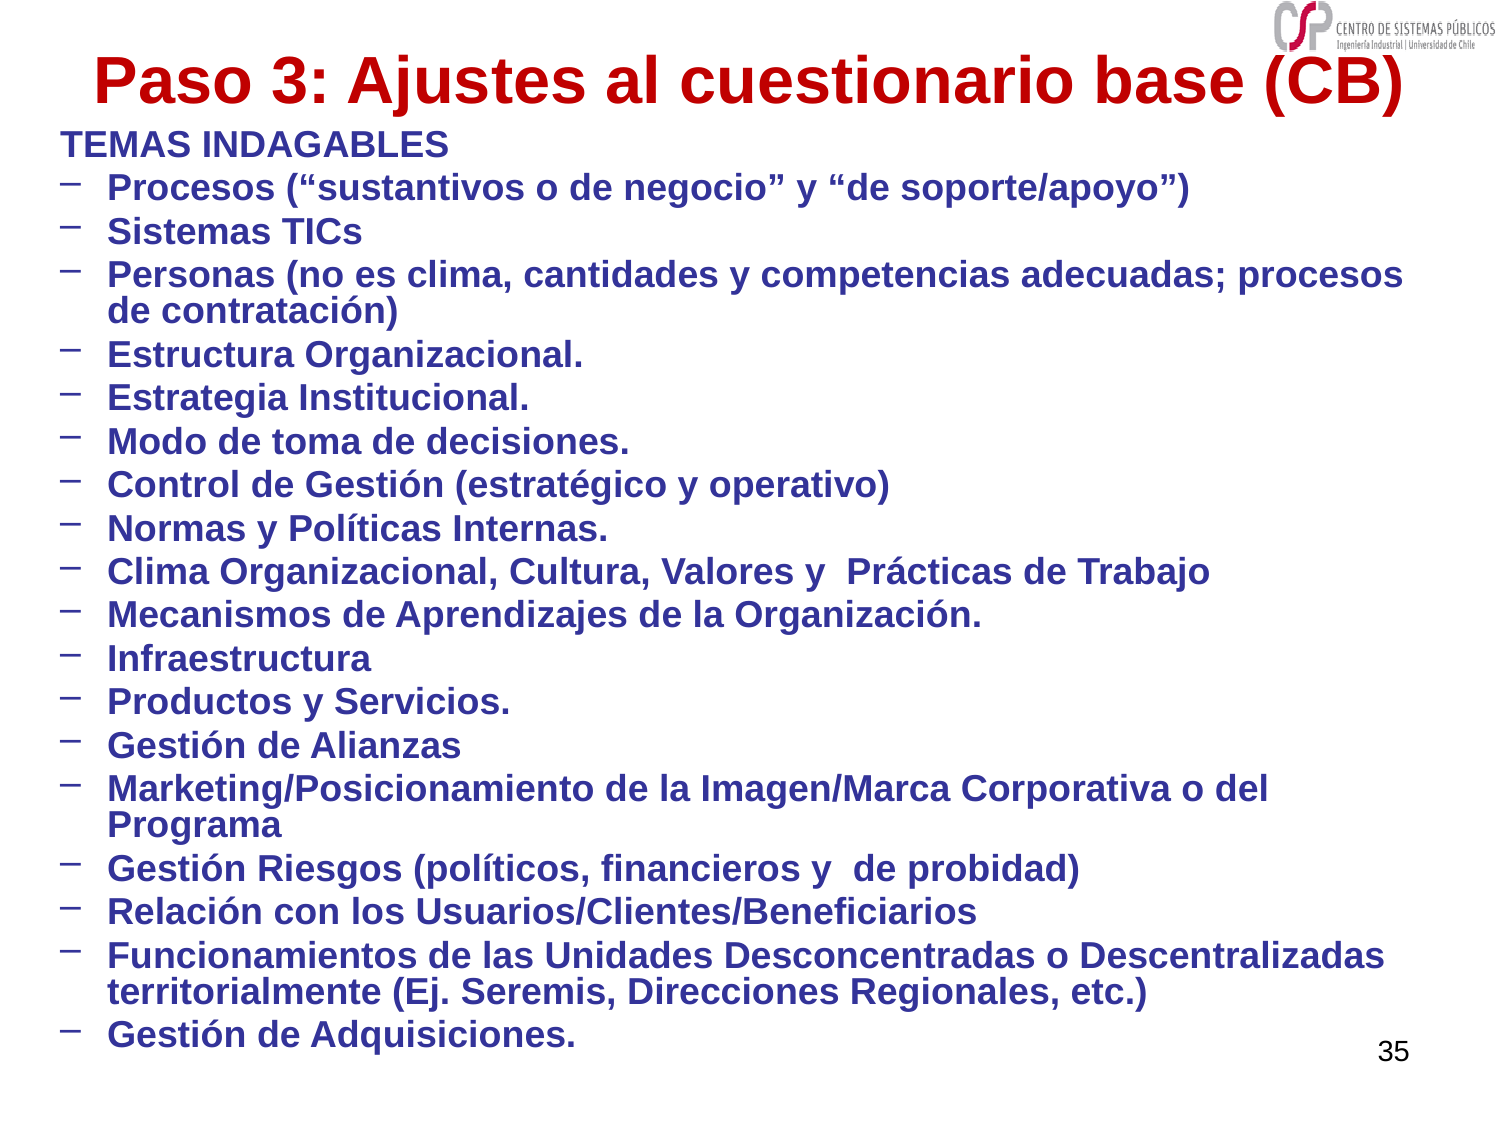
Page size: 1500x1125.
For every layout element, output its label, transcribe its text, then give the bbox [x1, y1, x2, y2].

list TEMAS INDAGABLES Procesos (“sustantivos o de negocio” y “de soporte/apoyo”) Sistemas TICs Personas (no es clima, cantidades y competencias adecuadas; procesos de contratación) Estructura Organizacional. Estrategia Institucional. Modo de toma de decisiones. Control de Gestión (estratégico y operativo) Normas y Políticas Internas. Clima Organizacional, Cultura, Valores y Prácticas de Trabajo Mecanismos de Aprendizajes de la Organización. Infraestructura Productos y Servicios. Gestión de Alianzas Marketing/Posicionamiento de la Imagen/Marca Corporativa o del Programa Gestión Riesgos (políticos, financieros y de probidad) Relación con los Usuarios/Clientes/Beneficiarios Funcionamientos de las Unidades Desconcentradas o Descentralizadas territorialmente (Ej. Seremis, Direcciones Regionales, etc.) Gestión de Adquisiciones. [0, 73, 1467, 1125]
slide_number 35 [1074, 1024, 1426, 1103]
picture [1269, 0, 1500, 55]
title Paso 3: Ajustes al cuestionario base (CB) [74, 0, 1426, 73]
